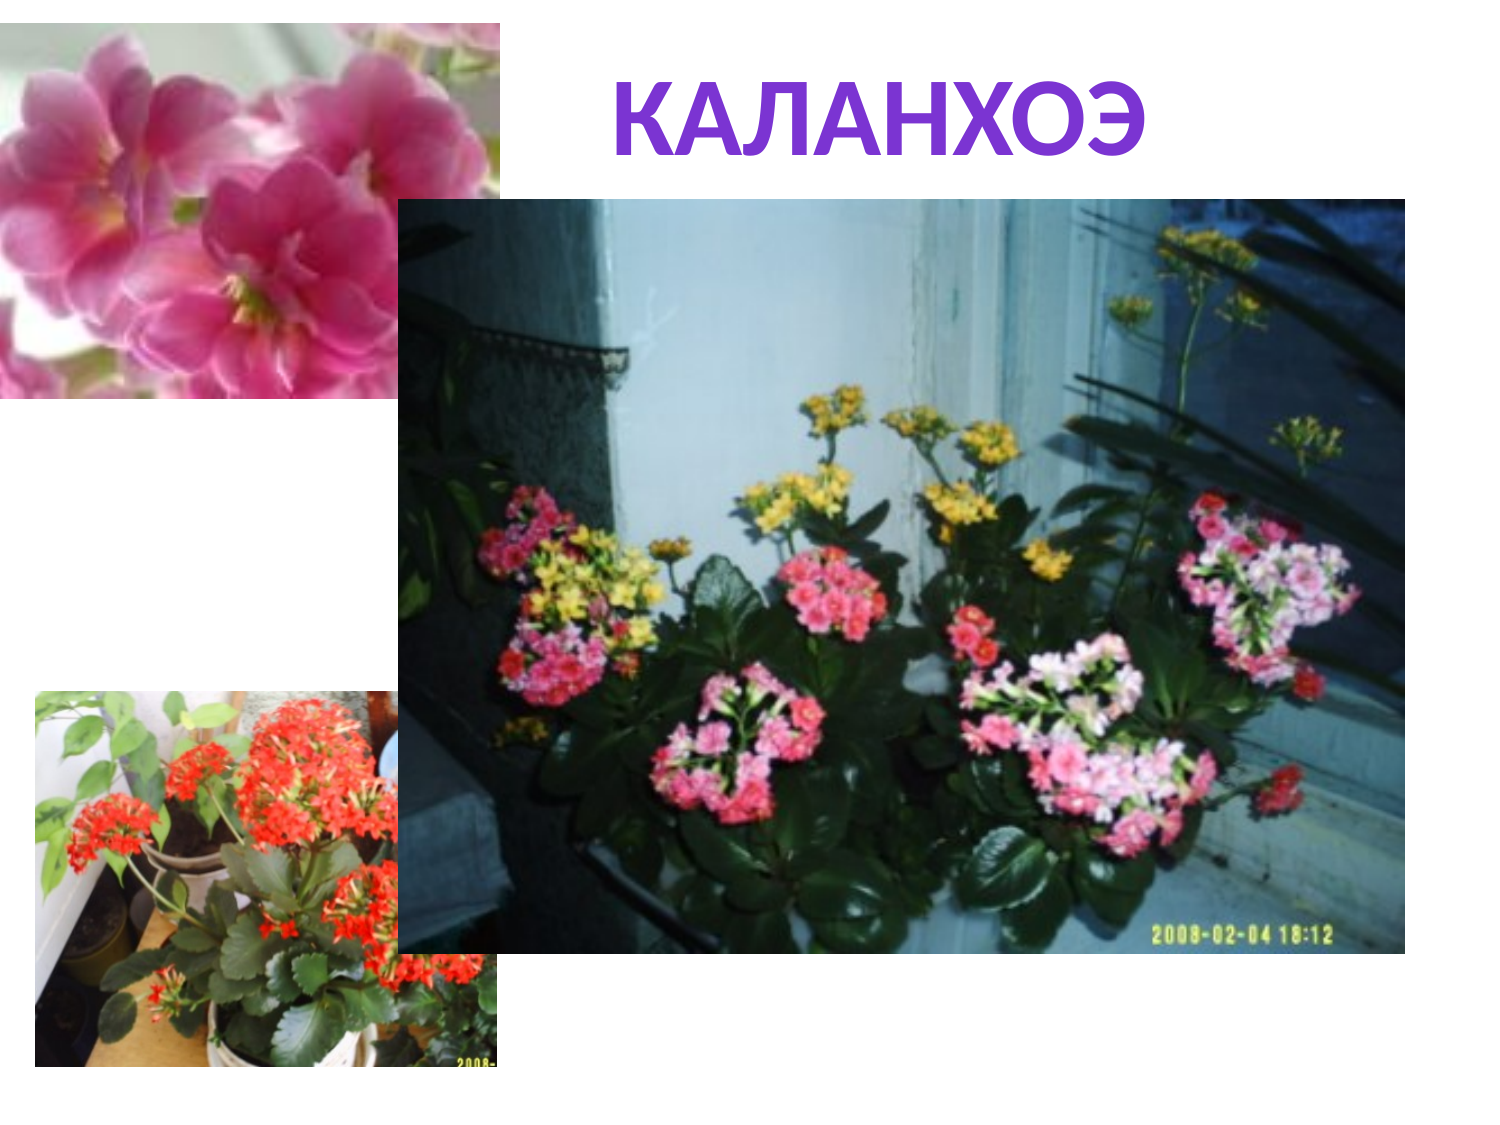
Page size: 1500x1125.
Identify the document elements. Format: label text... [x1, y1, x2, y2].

picture [34, 198, 1405, 1067]
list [0, 23, 501, 399]
text_box каланхоэ [504, 35, 1430, 186]
